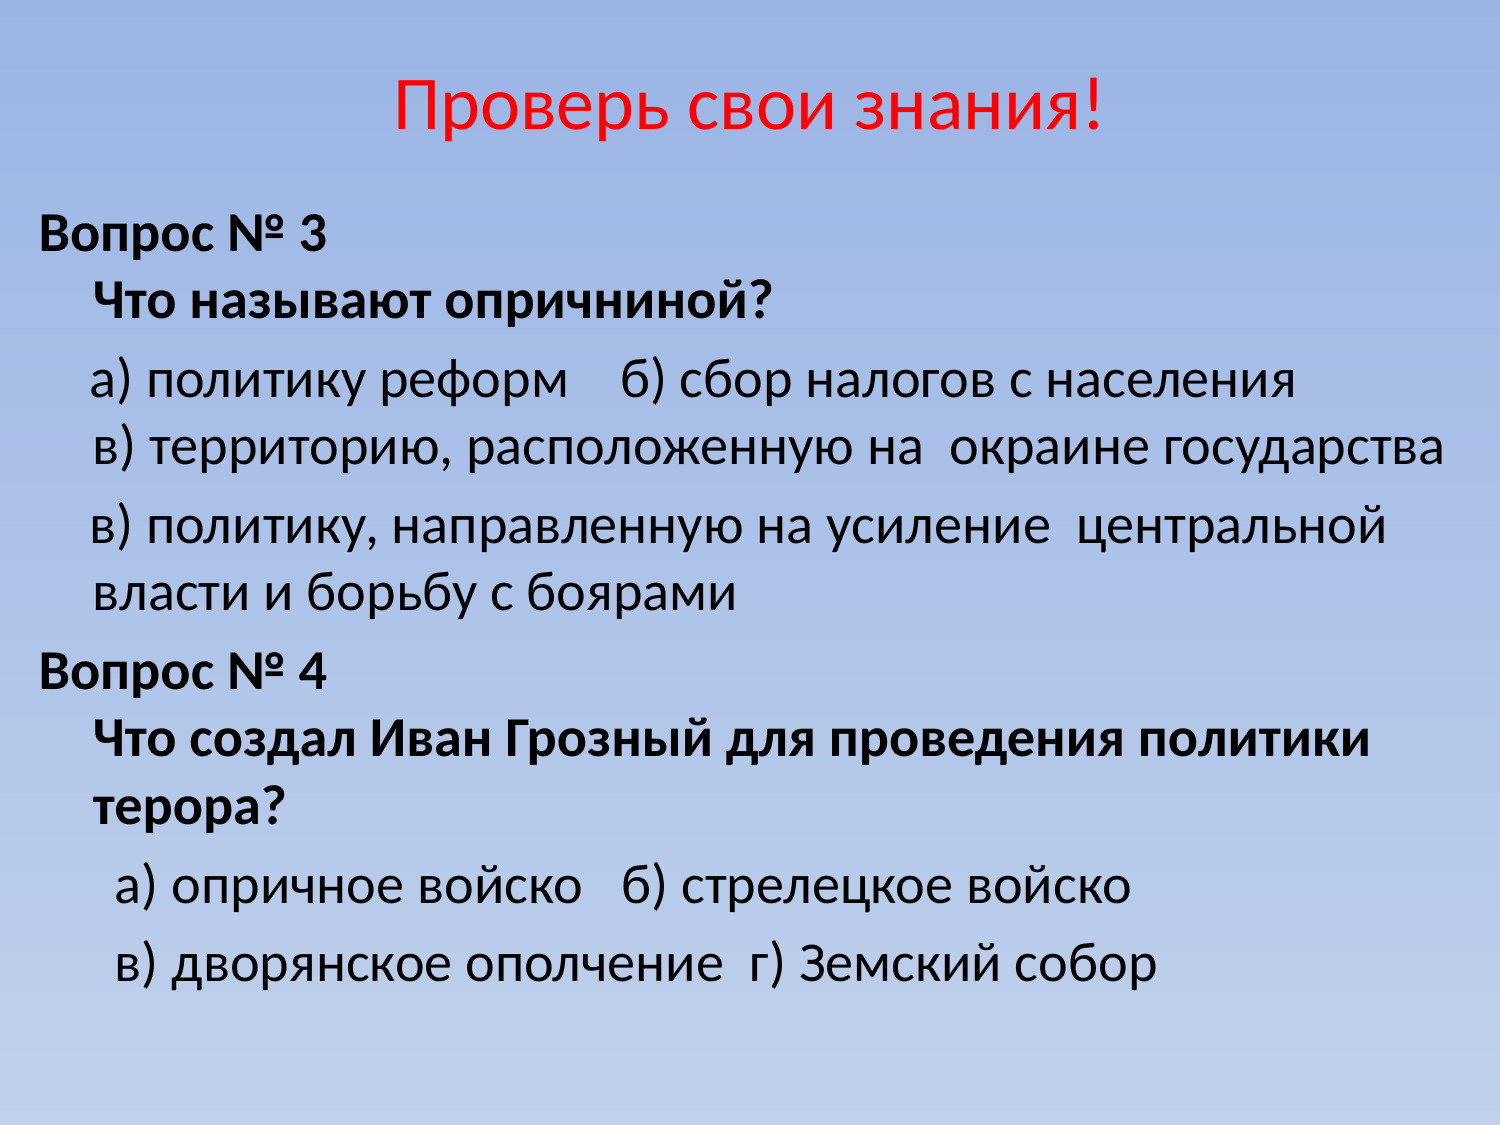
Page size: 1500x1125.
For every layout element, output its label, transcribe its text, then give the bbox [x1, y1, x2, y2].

list Вопрос № 3 Что называют опричниной? а) политику реформ б) сбор налогов с населения в) территорию, расположенную на окраине государства в) политику, направленную на усиление центральной власти и борьбу с боярами Вопрос № 4 Что создал Иван Грозный для проведения политики терора? а) опричное войско б) стрелецкое войско в) дворянское ополчение г) Земский собор [23, 187, 1477, 1079]
title Проверь свои знания! [75, 45, 1425, 153]
